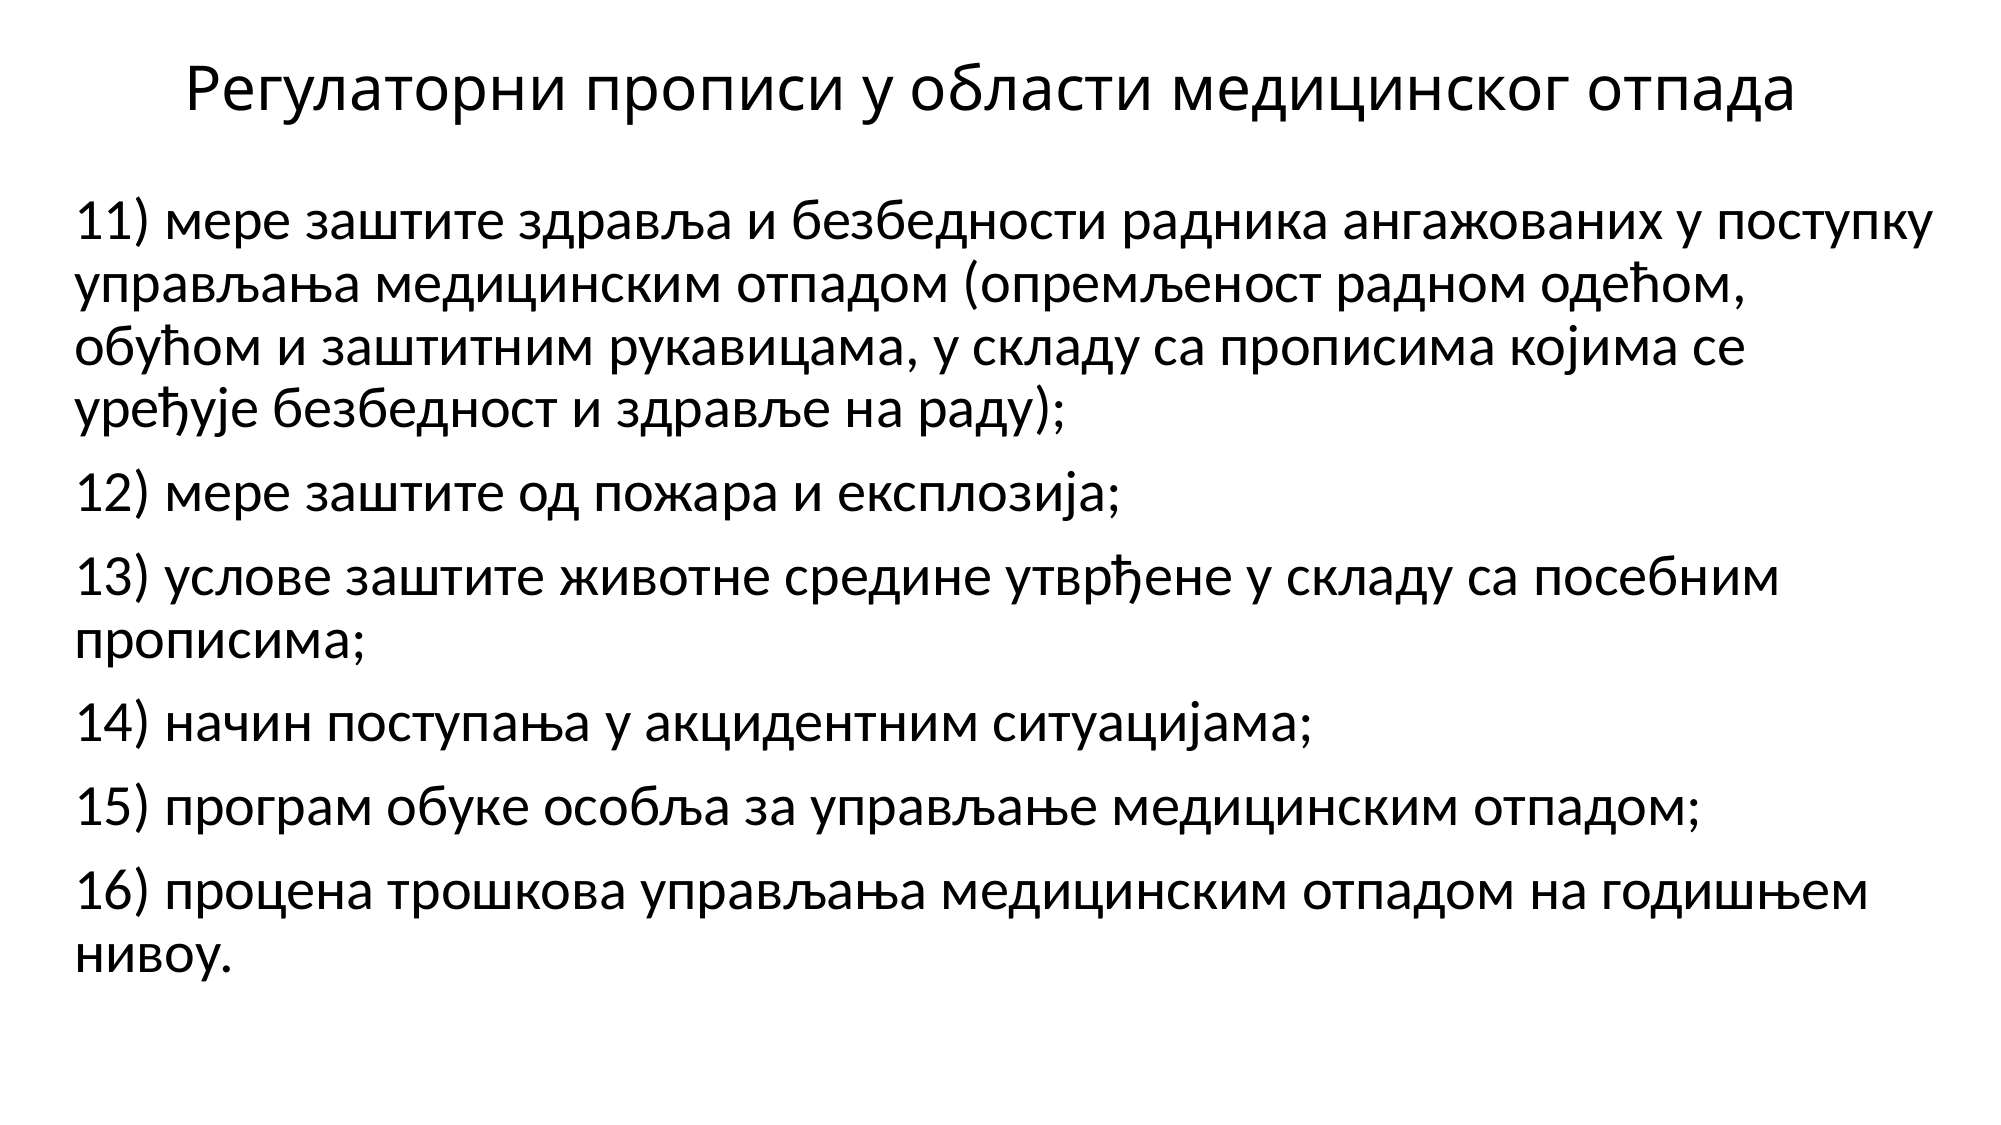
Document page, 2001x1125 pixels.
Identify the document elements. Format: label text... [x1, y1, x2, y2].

title Регулаторни прописи у области медицинског отпада [129, 40, 1854, 140]
list 11) мере заштите здравља и безбедности радника ангажованих у поступку управљања медицинским отпадом (опремљеност радном одећом, обућом и заштитним рукавицама, у складу са прописима којима се уређује безбедност и здравље на раду); 12) мере заштите од пожара и експлозија; 13) услове заштите животне средине утврђене у складу са посебним прописима; 14) начин поступања у акцидентним ситуацијама; 15) програм обуке особља за управљање медицинским отпадом; 16) процена трошкова управљања медицинским отпадом на годишњем нивоу. [59, 181, 1955, 1080]
